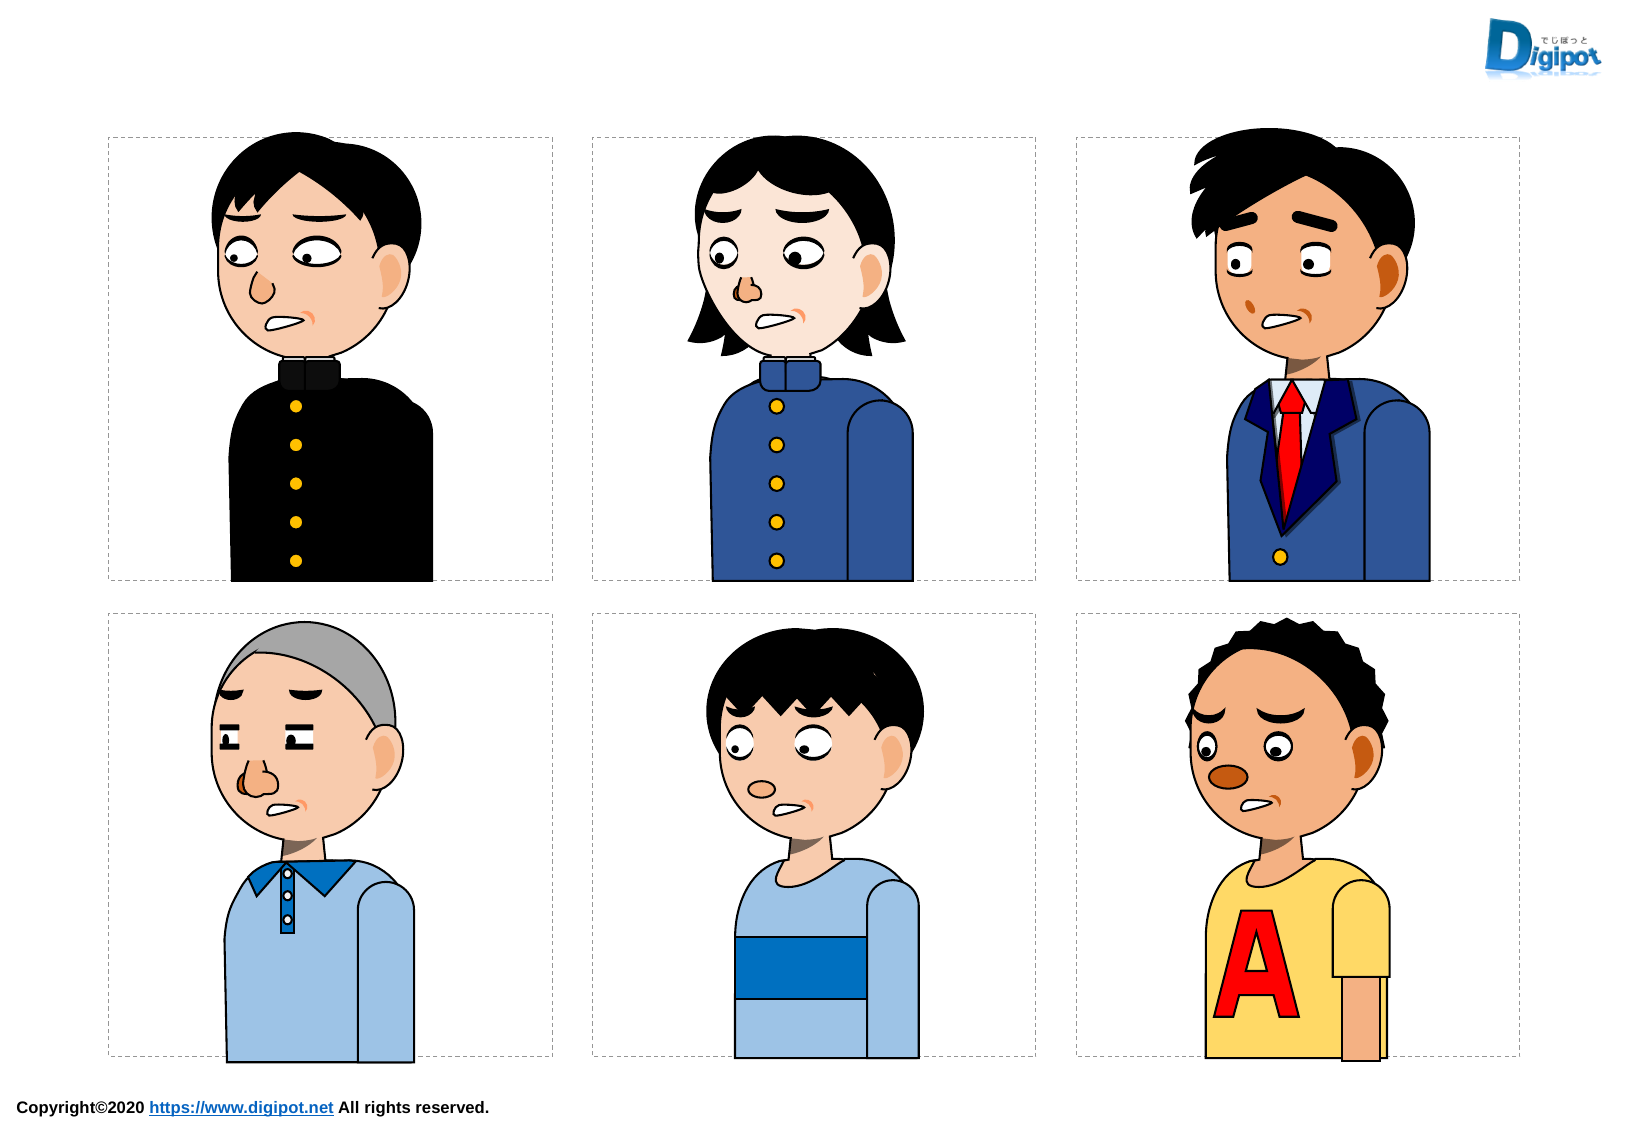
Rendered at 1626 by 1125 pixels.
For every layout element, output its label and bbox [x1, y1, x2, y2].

text_box [1185, 599, 1390, 1061]
text_box [707, 629, 923, 1059]
text_box [211, 595, 415, 1063]
text_box [212, 115, 432, 581]
picture [1485, 18, 1602, 82]
text_box [688, 111, 913, 581]
text_box [1190, 117, 1430, 581]
